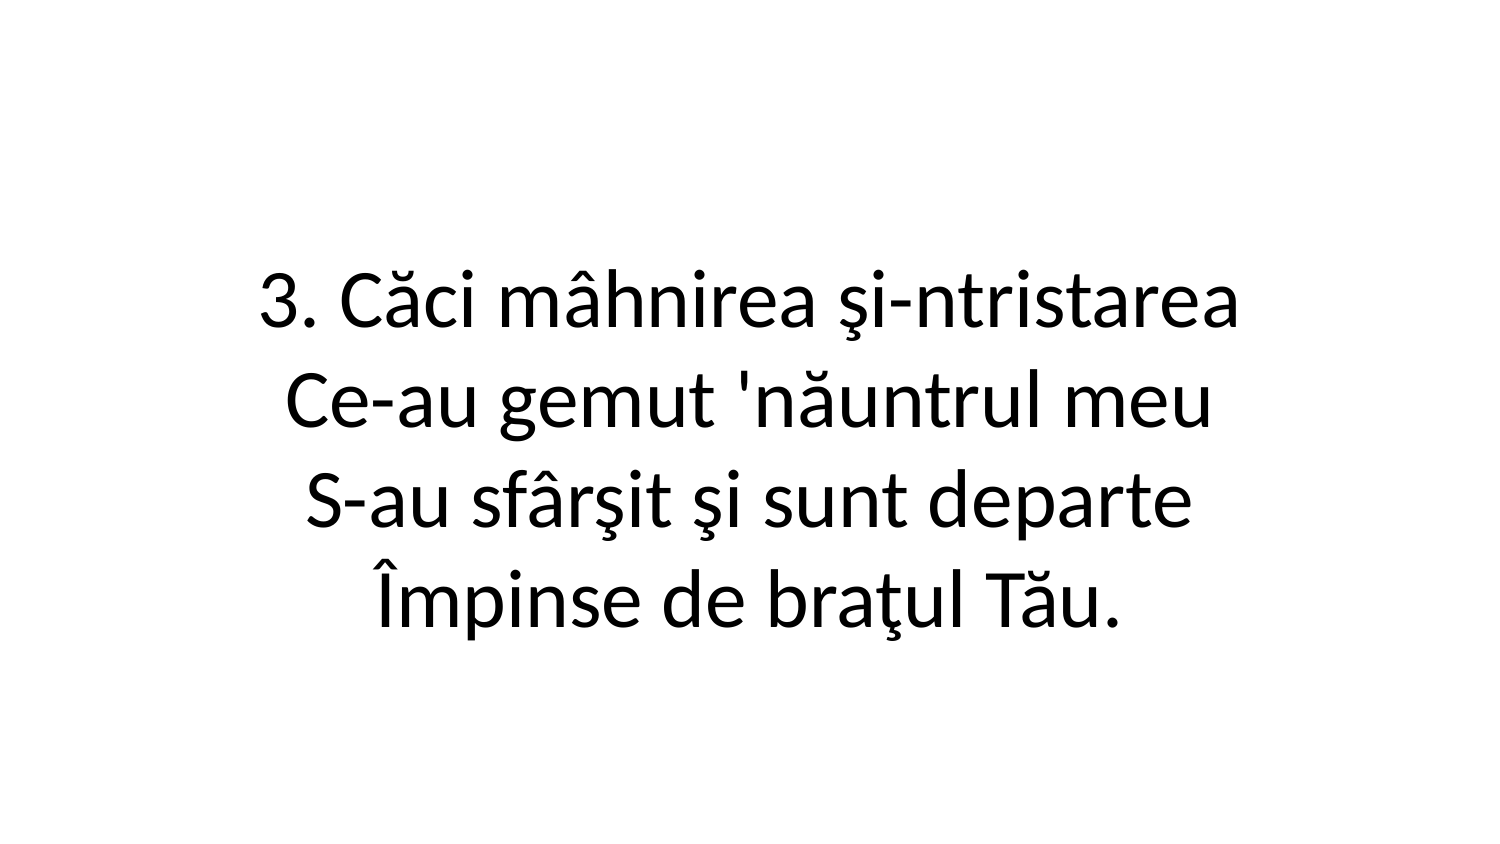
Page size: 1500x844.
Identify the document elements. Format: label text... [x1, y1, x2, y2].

text_box 3. Căci mâhnirea şi-ntristarea Ce-au gemut 'năuntrul meu S-au sfârşit şi sunt departe Împinse de braţul Tău. [242, 192, 1258, 652]
